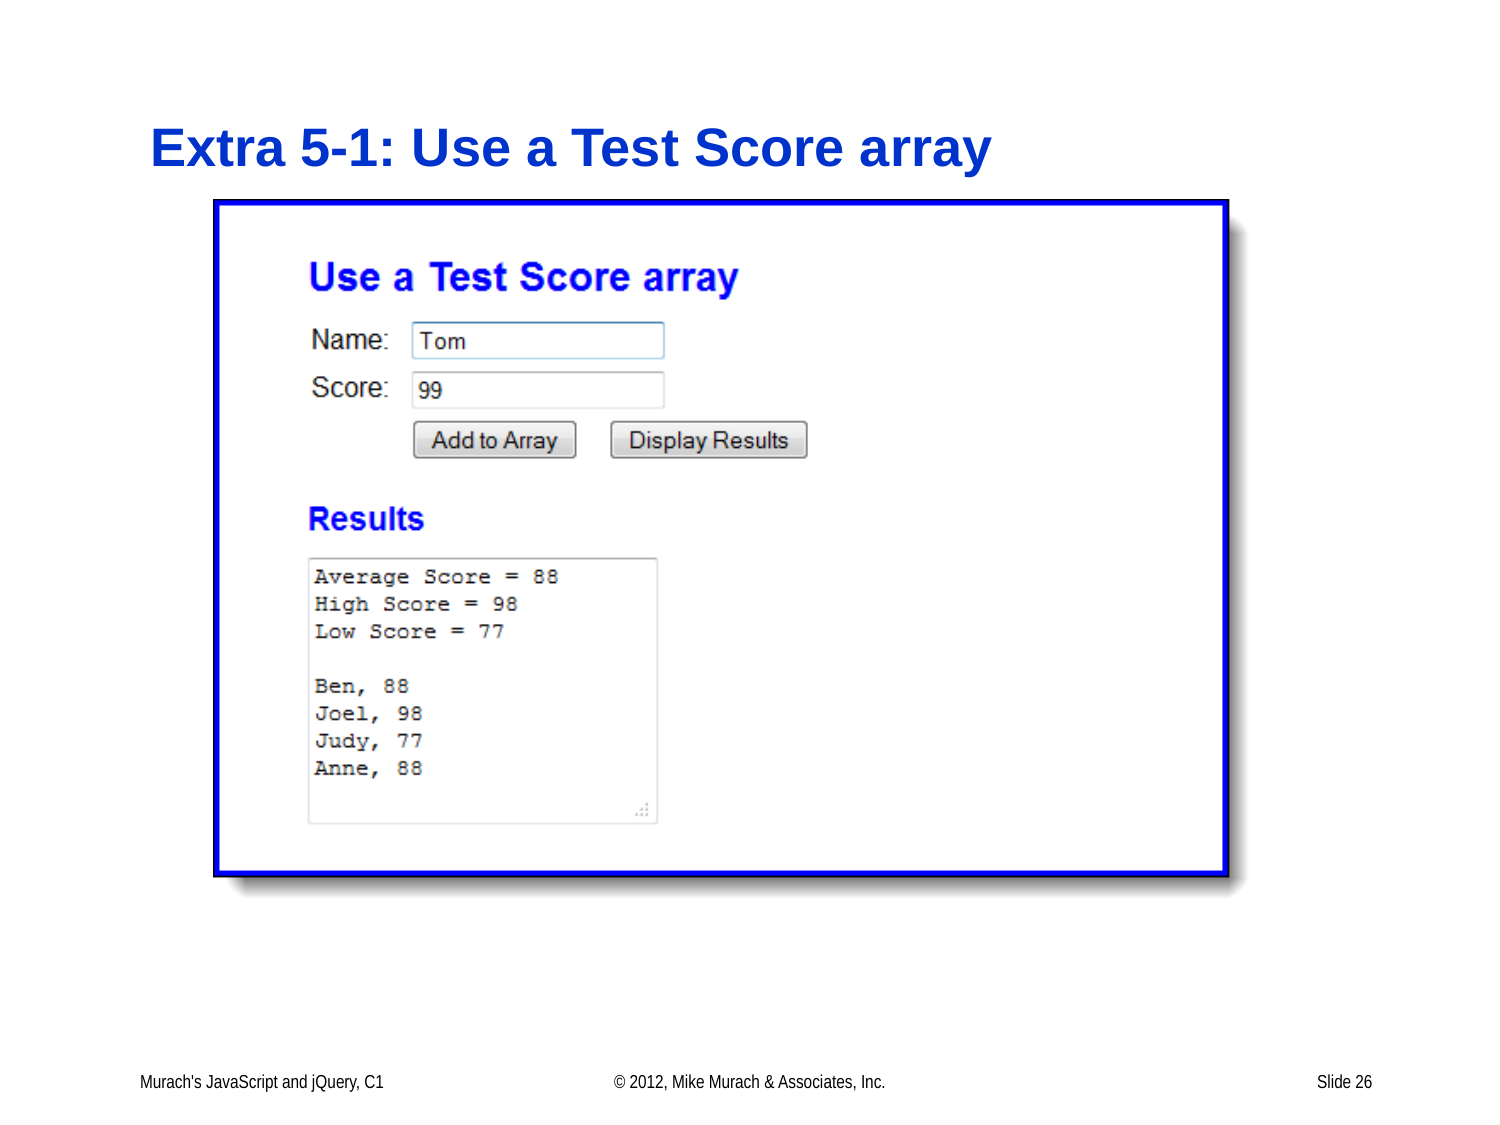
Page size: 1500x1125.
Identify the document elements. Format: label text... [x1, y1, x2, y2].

slide_number Murach's JavaScript and jQuery, C1 [125, 1025, 450, 1100]
picture [213, 199, 1251, 901]
footer © 2012, Mike Murach & Associates, Inc. [474, 1025, 1025, 1100]
slide_number Slide 26 [1074, 1025, 1388, 1100]
title Extra 5-1: Use a Test Score array [150, 112, 1350, 179]
